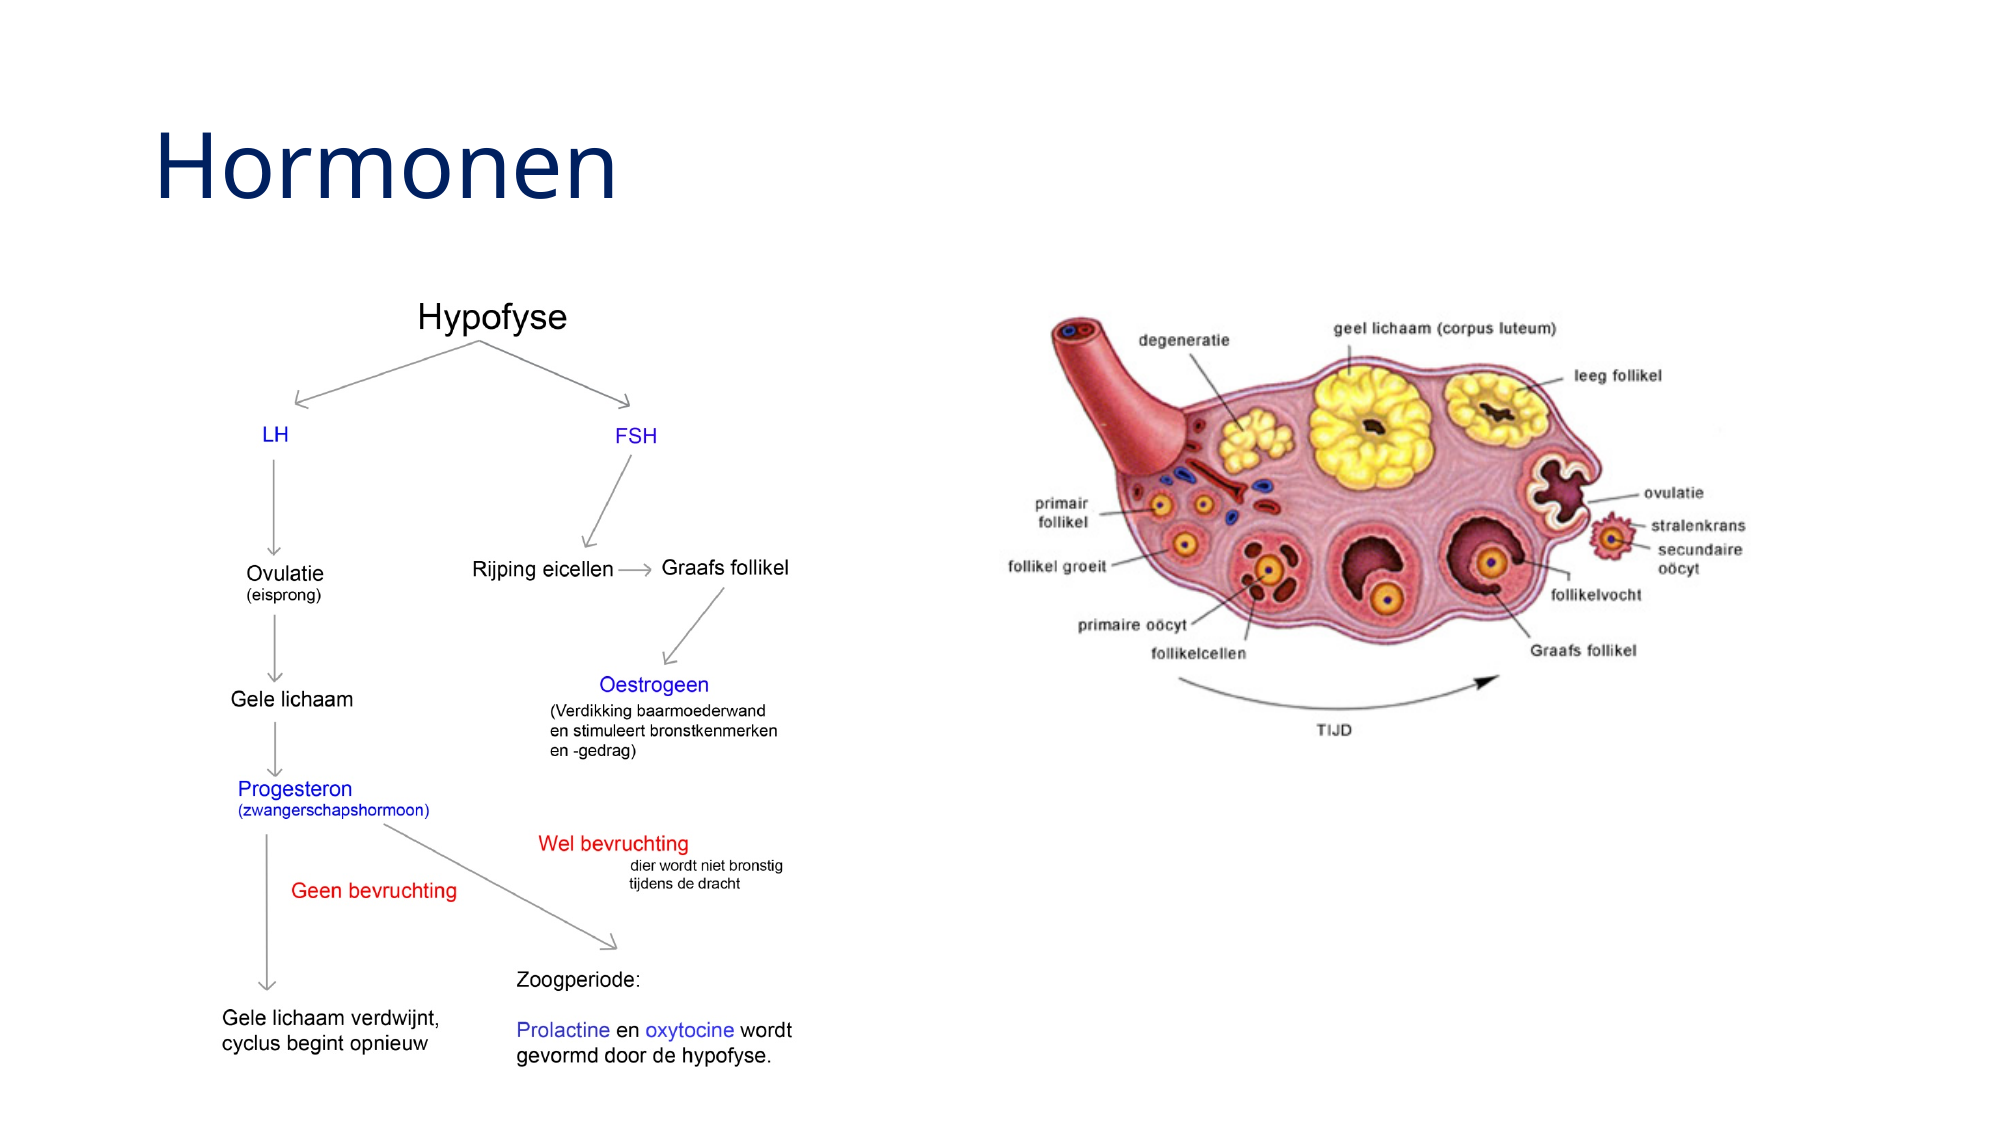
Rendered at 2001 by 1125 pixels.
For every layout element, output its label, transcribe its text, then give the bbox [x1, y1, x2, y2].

title Hormonen [137, 59, 1863, 278]
picture [999, 299, 1782, 744]
picture [168, 229, 800, 1125]
